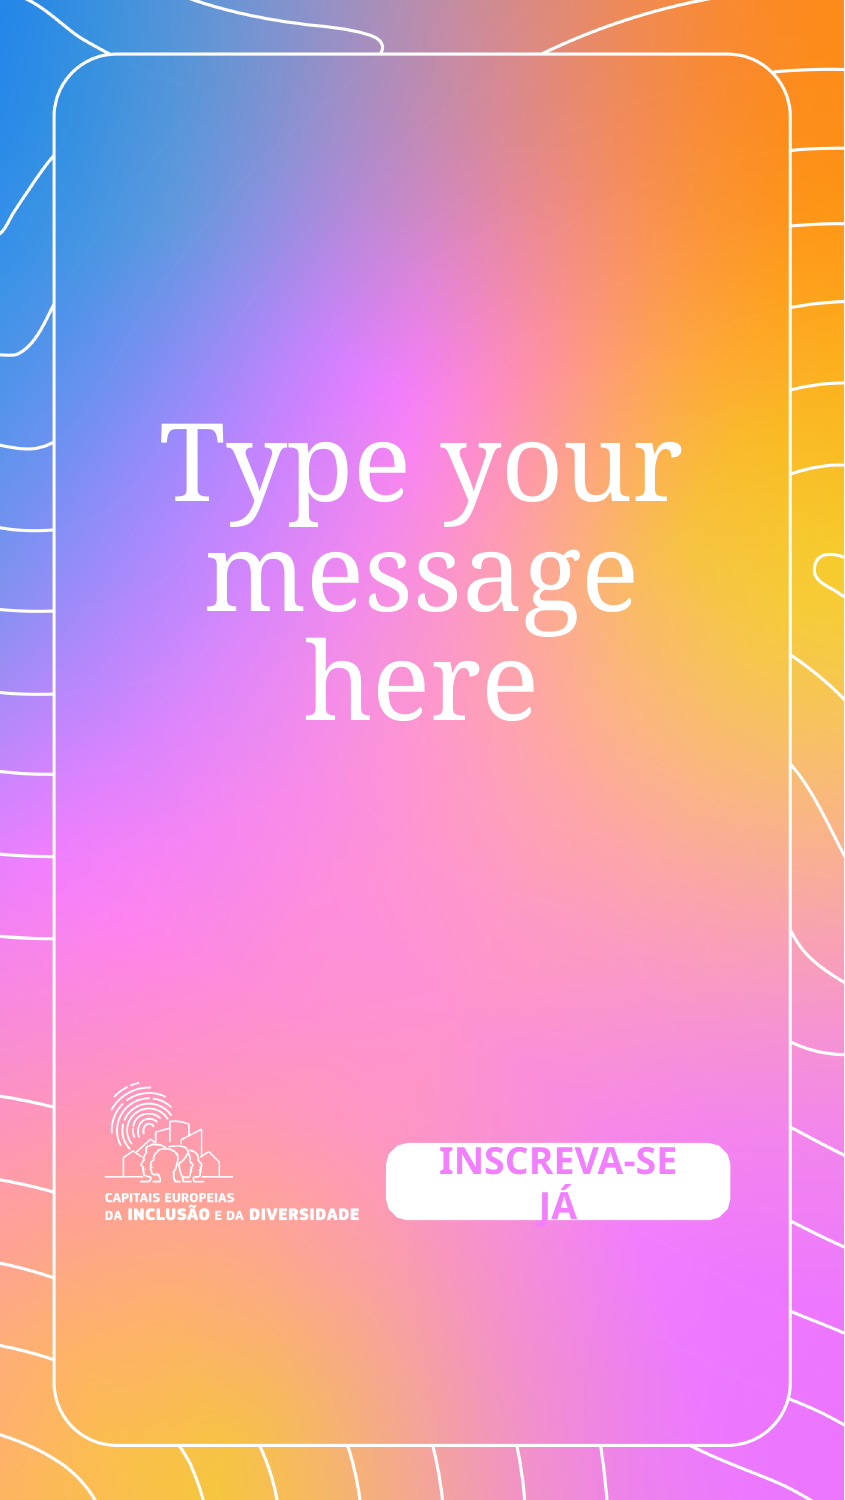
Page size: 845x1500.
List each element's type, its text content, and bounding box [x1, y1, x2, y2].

picture [0, 0, 844, 1500]
title Type your message here [63, 163, 781, 993]
text_box INSCREVA-SE JÁ [400, 1156, 717, 1207]
